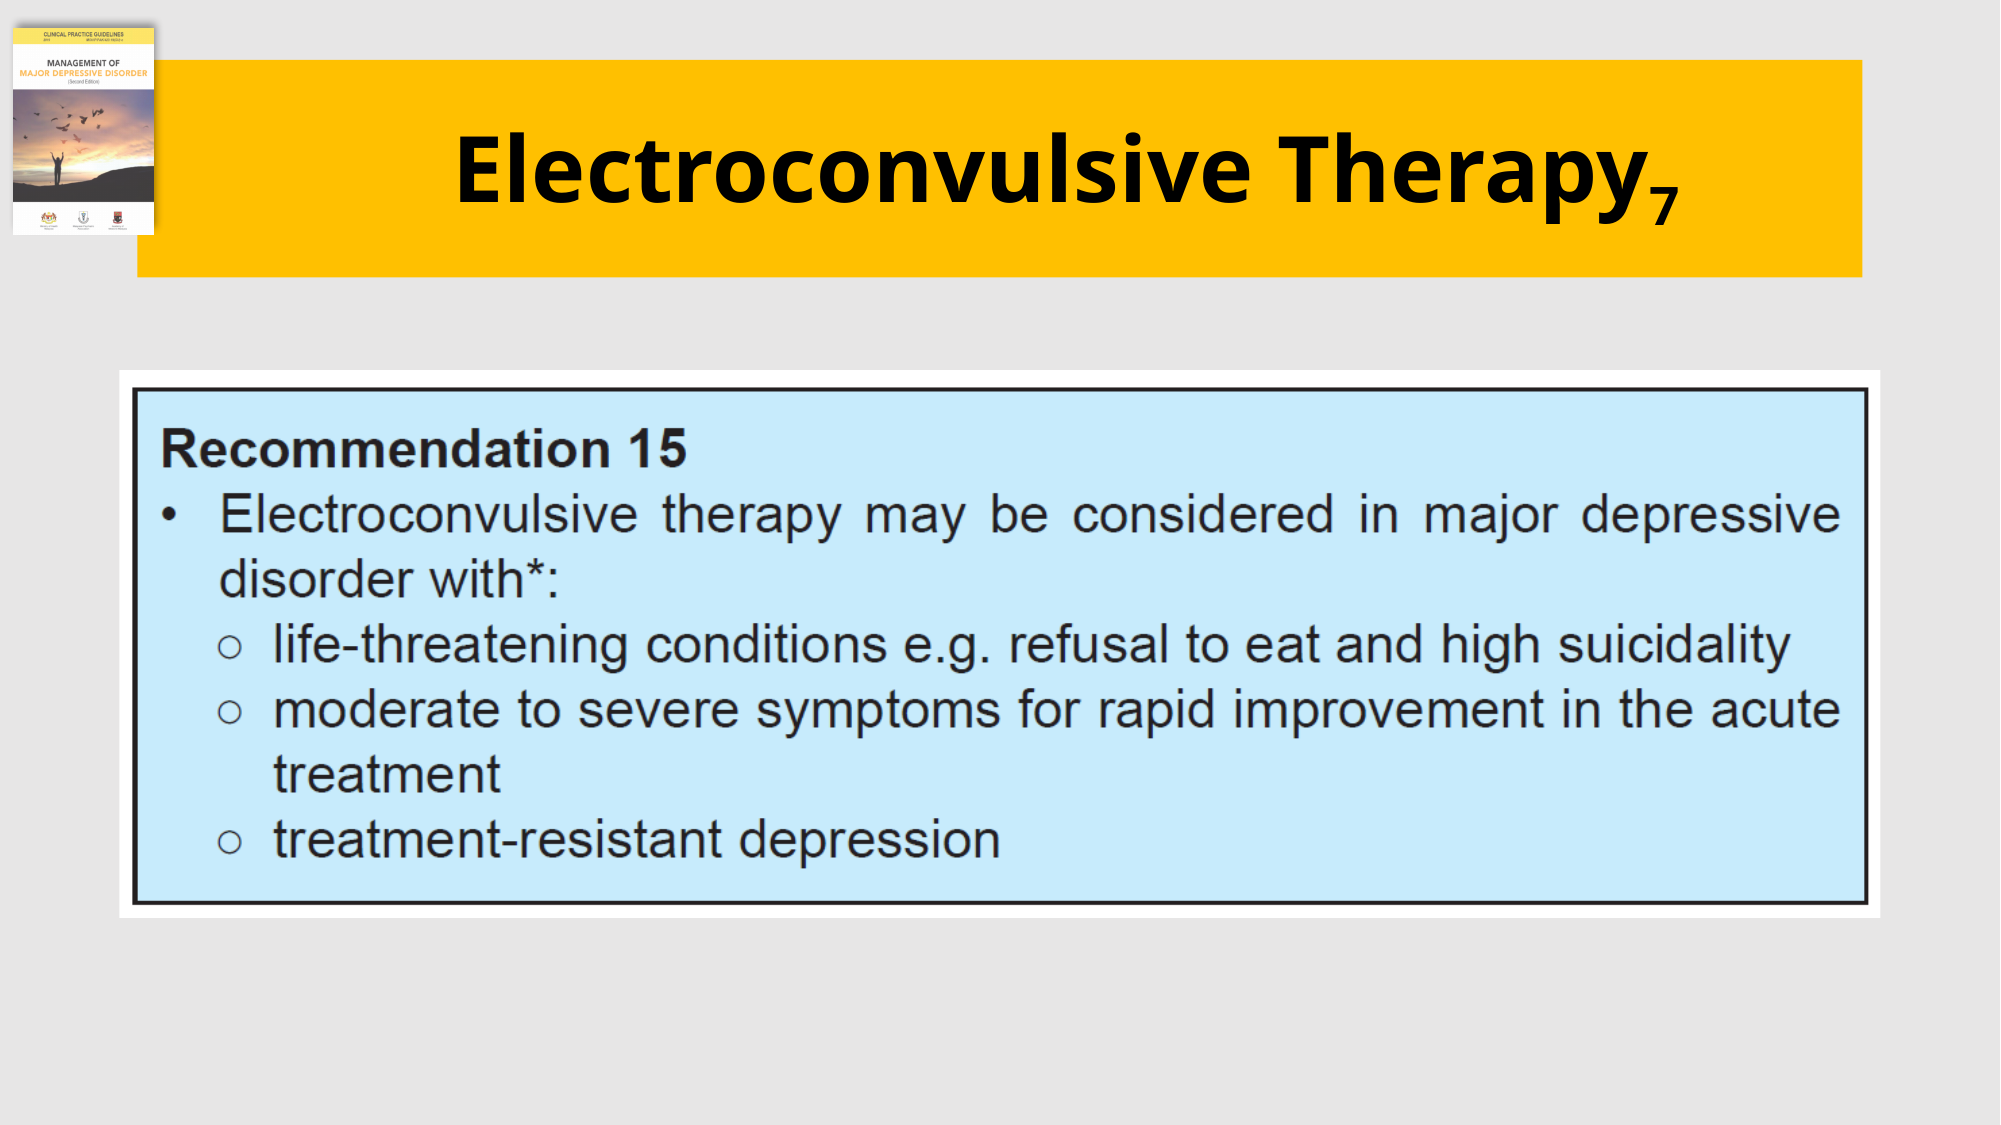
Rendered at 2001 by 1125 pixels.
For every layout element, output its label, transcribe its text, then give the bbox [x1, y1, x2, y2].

picture [13, 28, 154, 235]
title Electroconvulsive Therapy7 [137, 59, 1863, 278]
picture [119, 370, 1881, 918]
